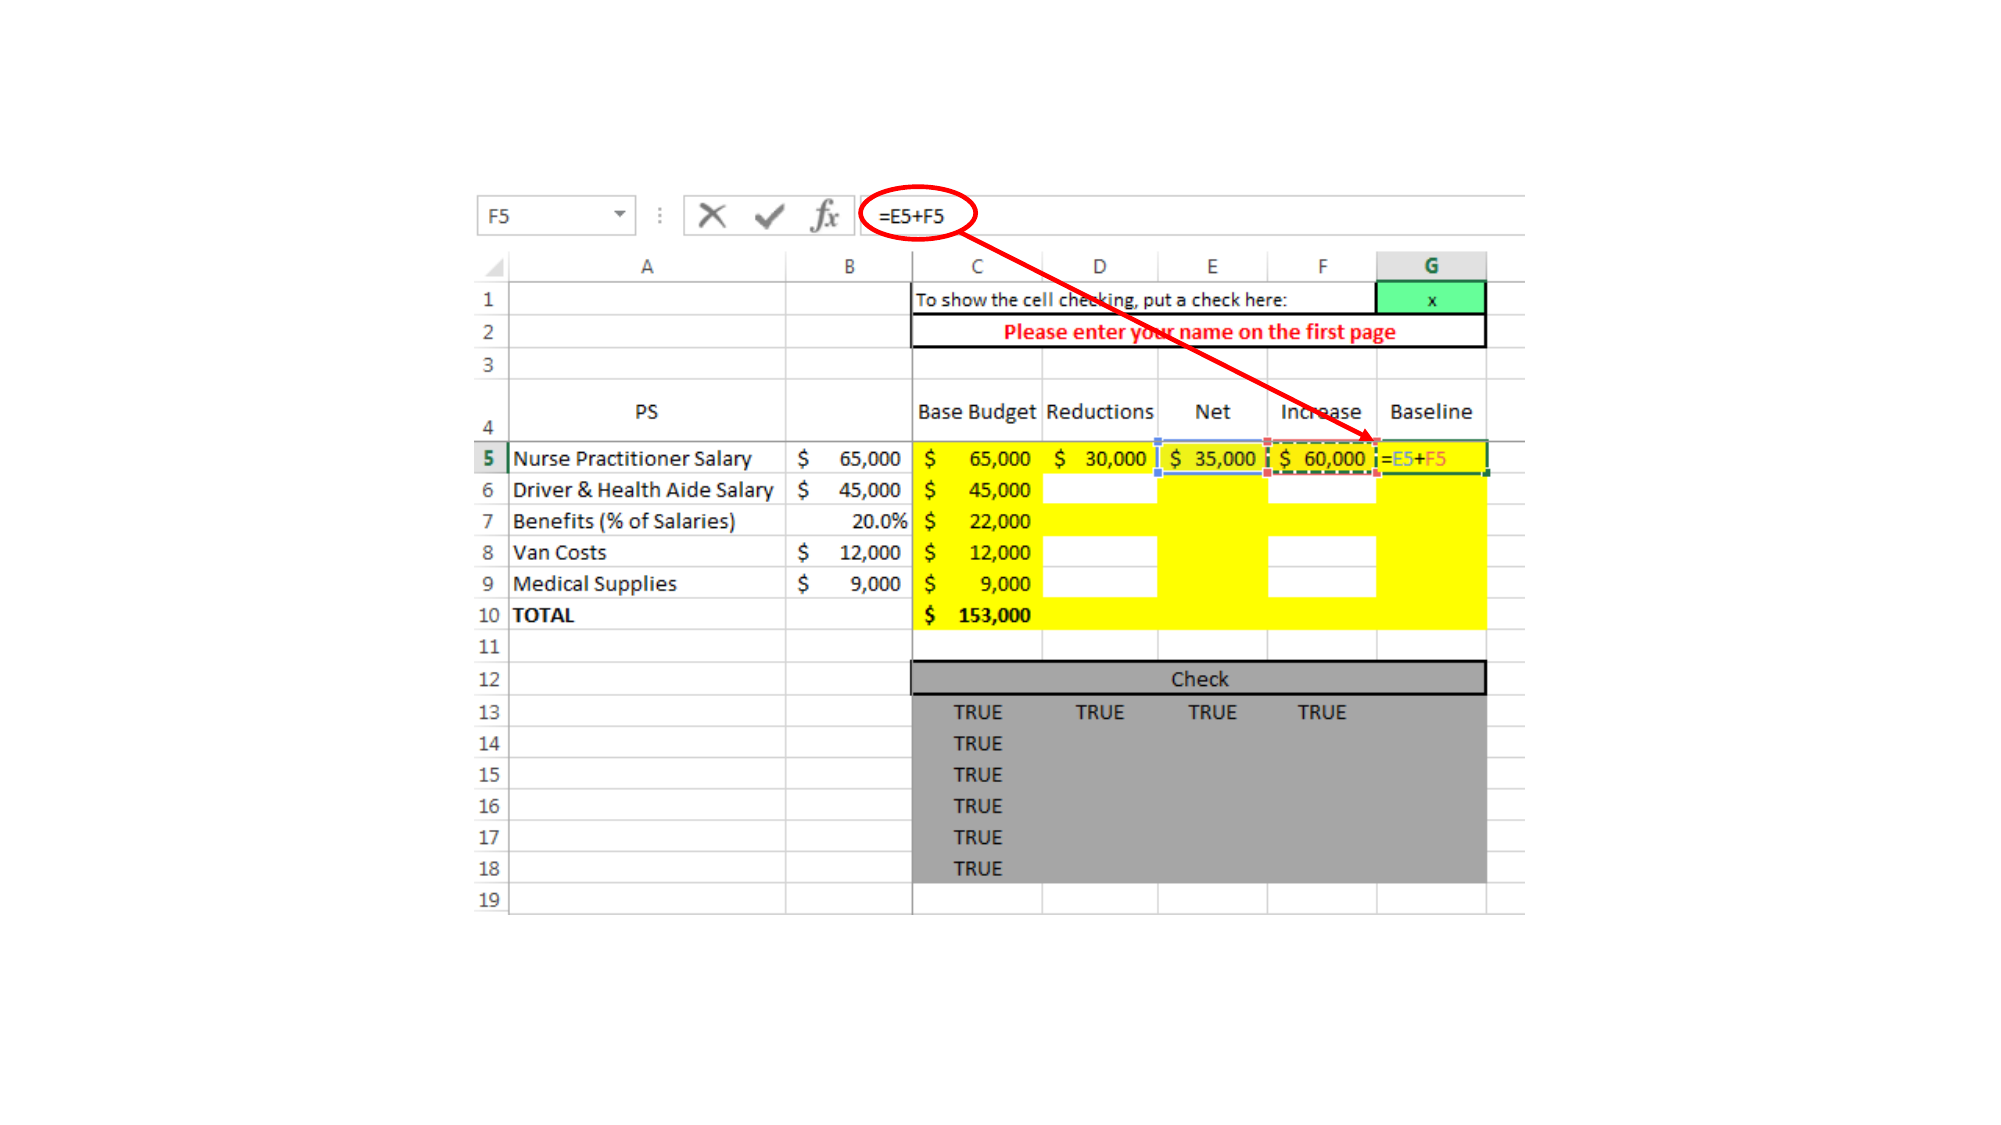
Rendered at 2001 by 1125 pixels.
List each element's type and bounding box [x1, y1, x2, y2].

list [474, 186, 1525, 915]
text_box [958, 231, 1375, 441]
